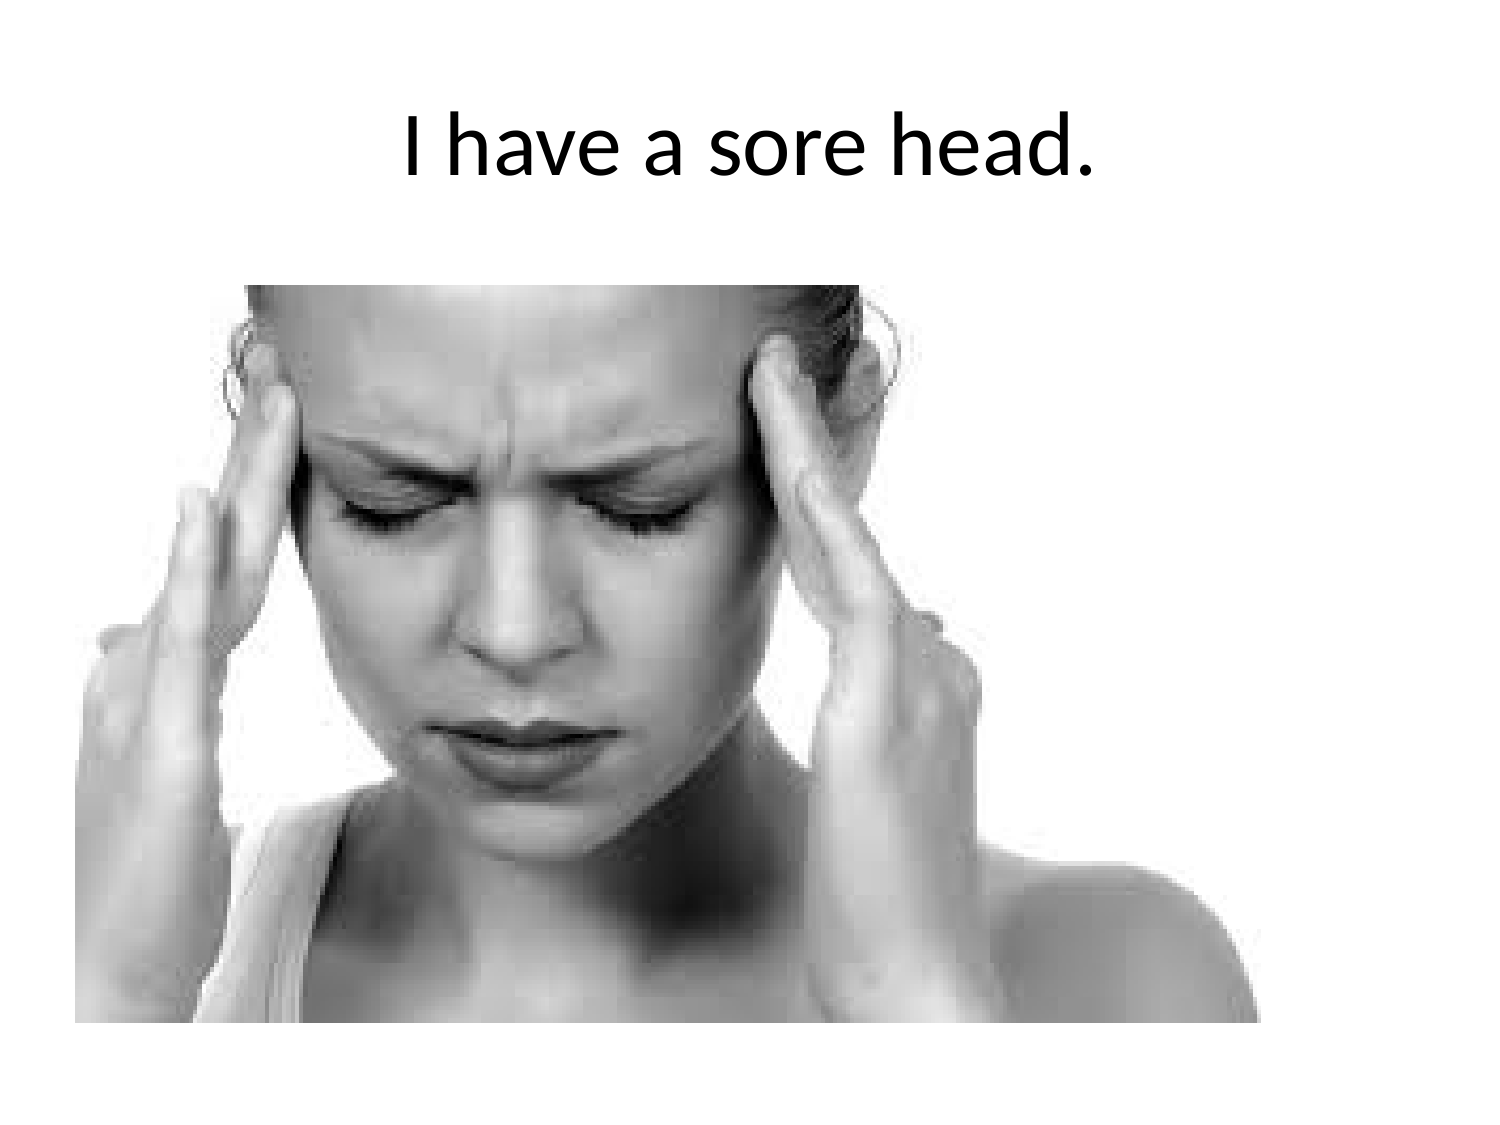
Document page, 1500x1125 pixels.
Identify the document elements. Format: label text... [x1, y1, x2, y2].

title I have a sore head. [75, 45, 1425, 233]
picture [74, 284, 1301, 1023]
